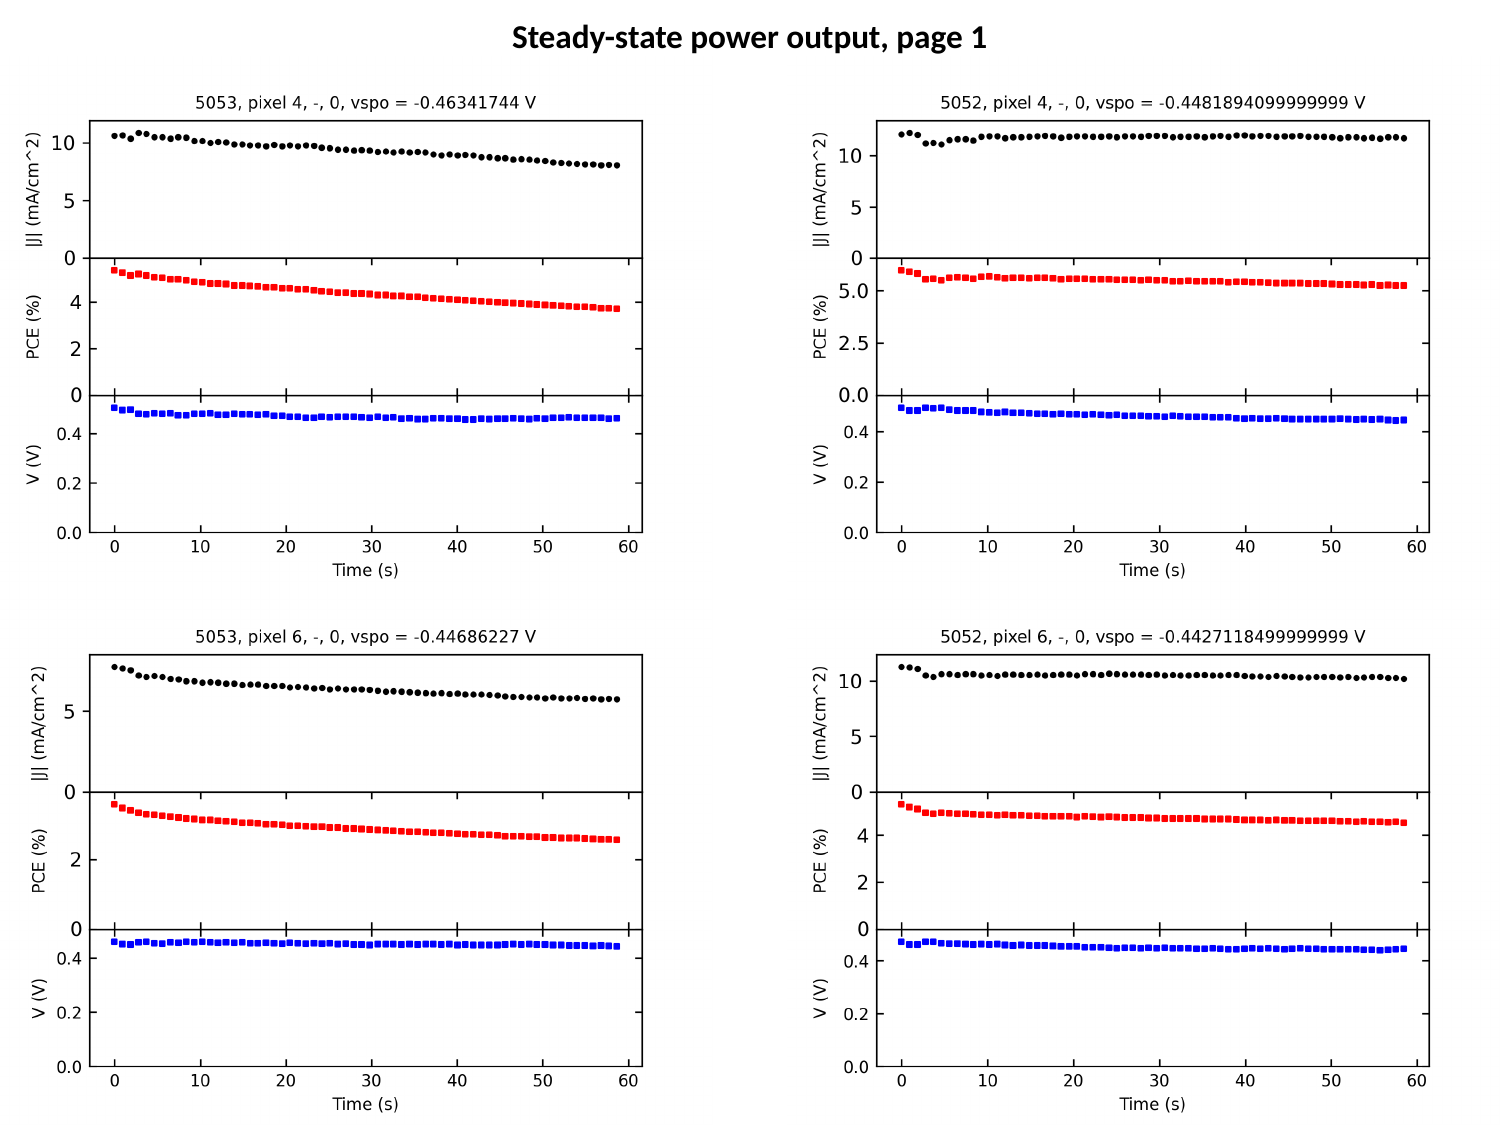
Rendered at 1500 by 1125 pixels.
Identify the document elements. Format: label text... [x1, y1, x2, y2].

picture [787, 56, 1500, 1125]
picture [0, 56, 713, 1125]
title Steady-state power output, page 1 [0, 0, 1500, 75]
